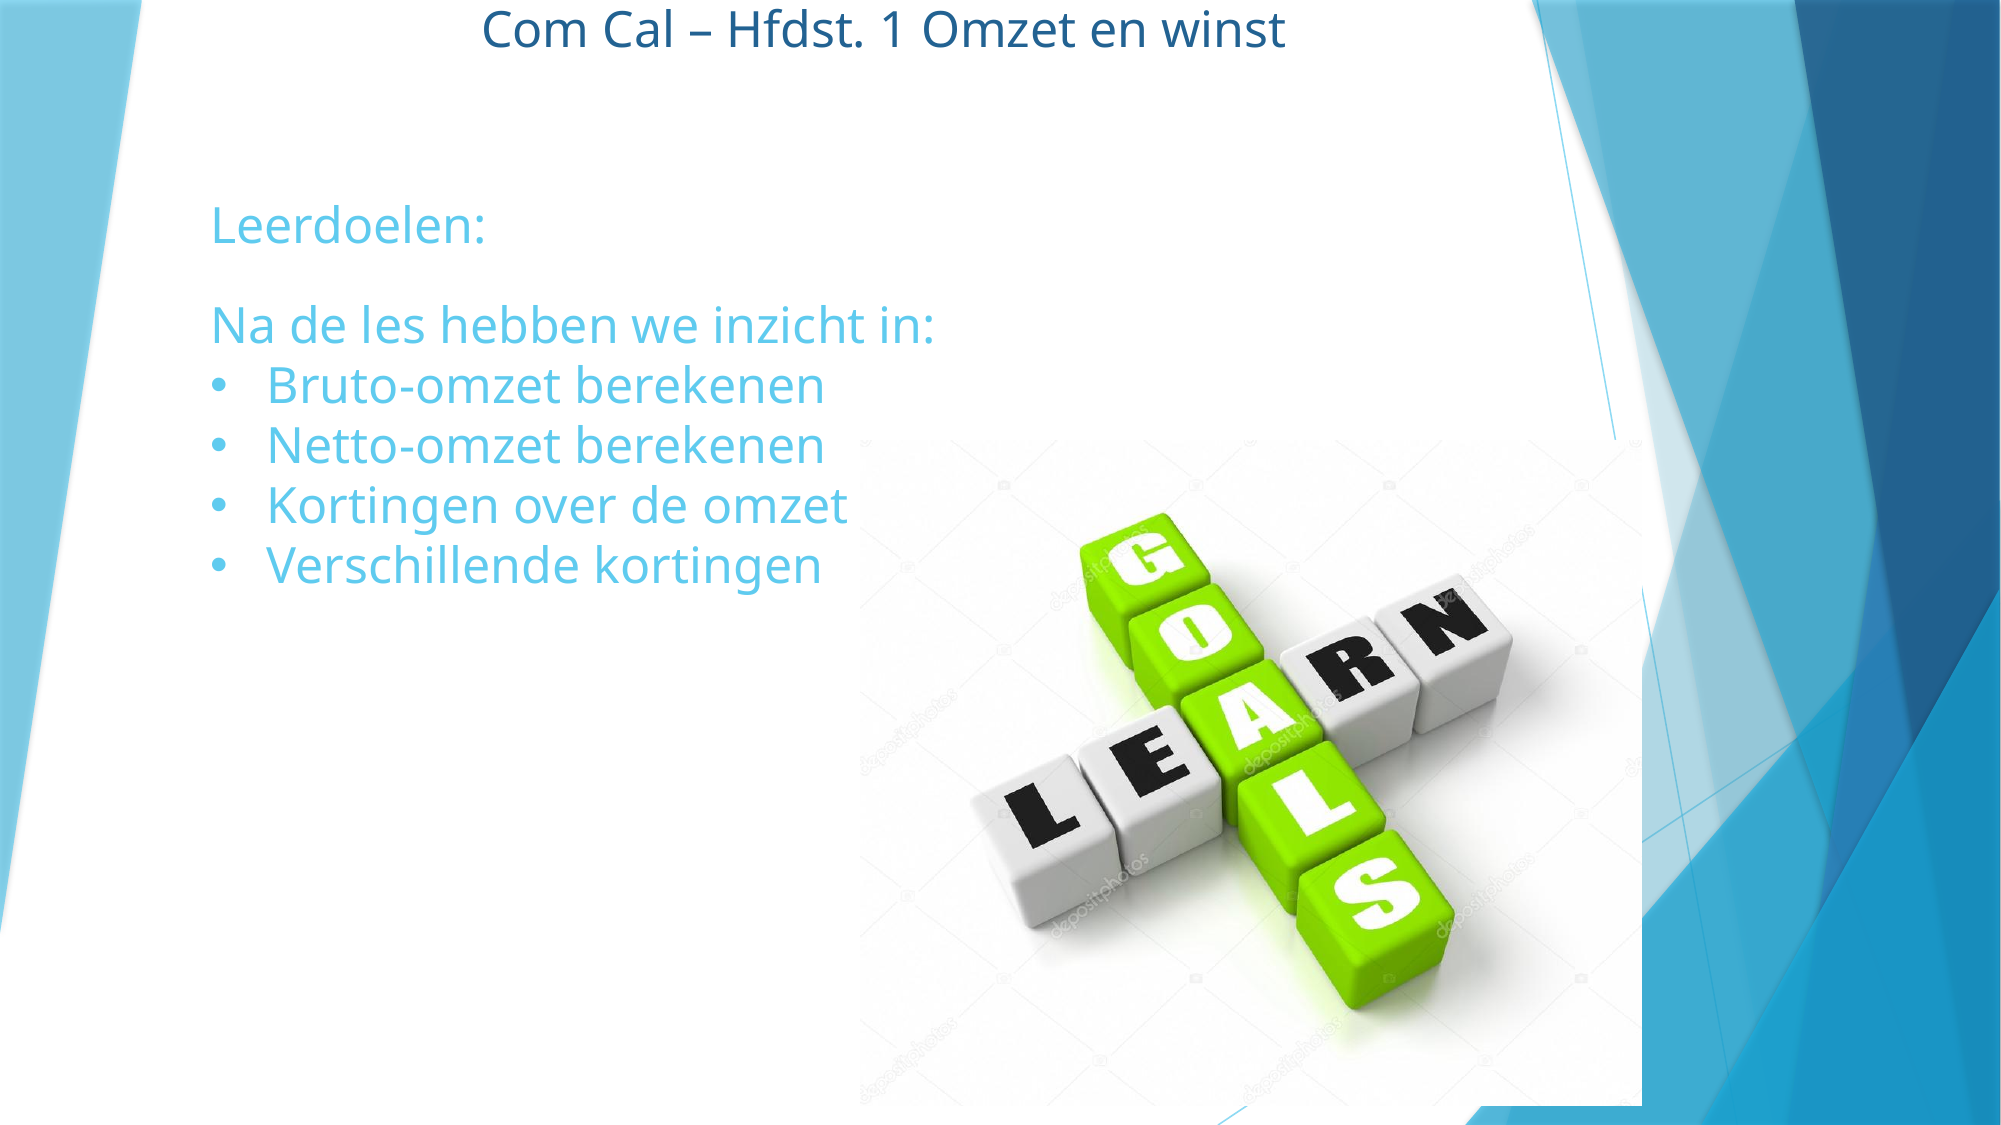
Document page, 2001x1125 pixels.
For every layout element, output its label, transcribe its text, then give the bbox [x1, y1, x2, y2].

text_box Com Cal – Hfdst. 1 Omzet en winst [0, 0, 1769, 66]
text_box Leerdoelen: [195, 186, 1282, 262]
picture [859, 439, 1642, 1107]
text_box Na de les hebben we inzicht in: Bruto-omzet berekenen Netto-omzet berekenen Kortingen over de omzet Verschillende kortingen [195, 286, 1282, 602]
